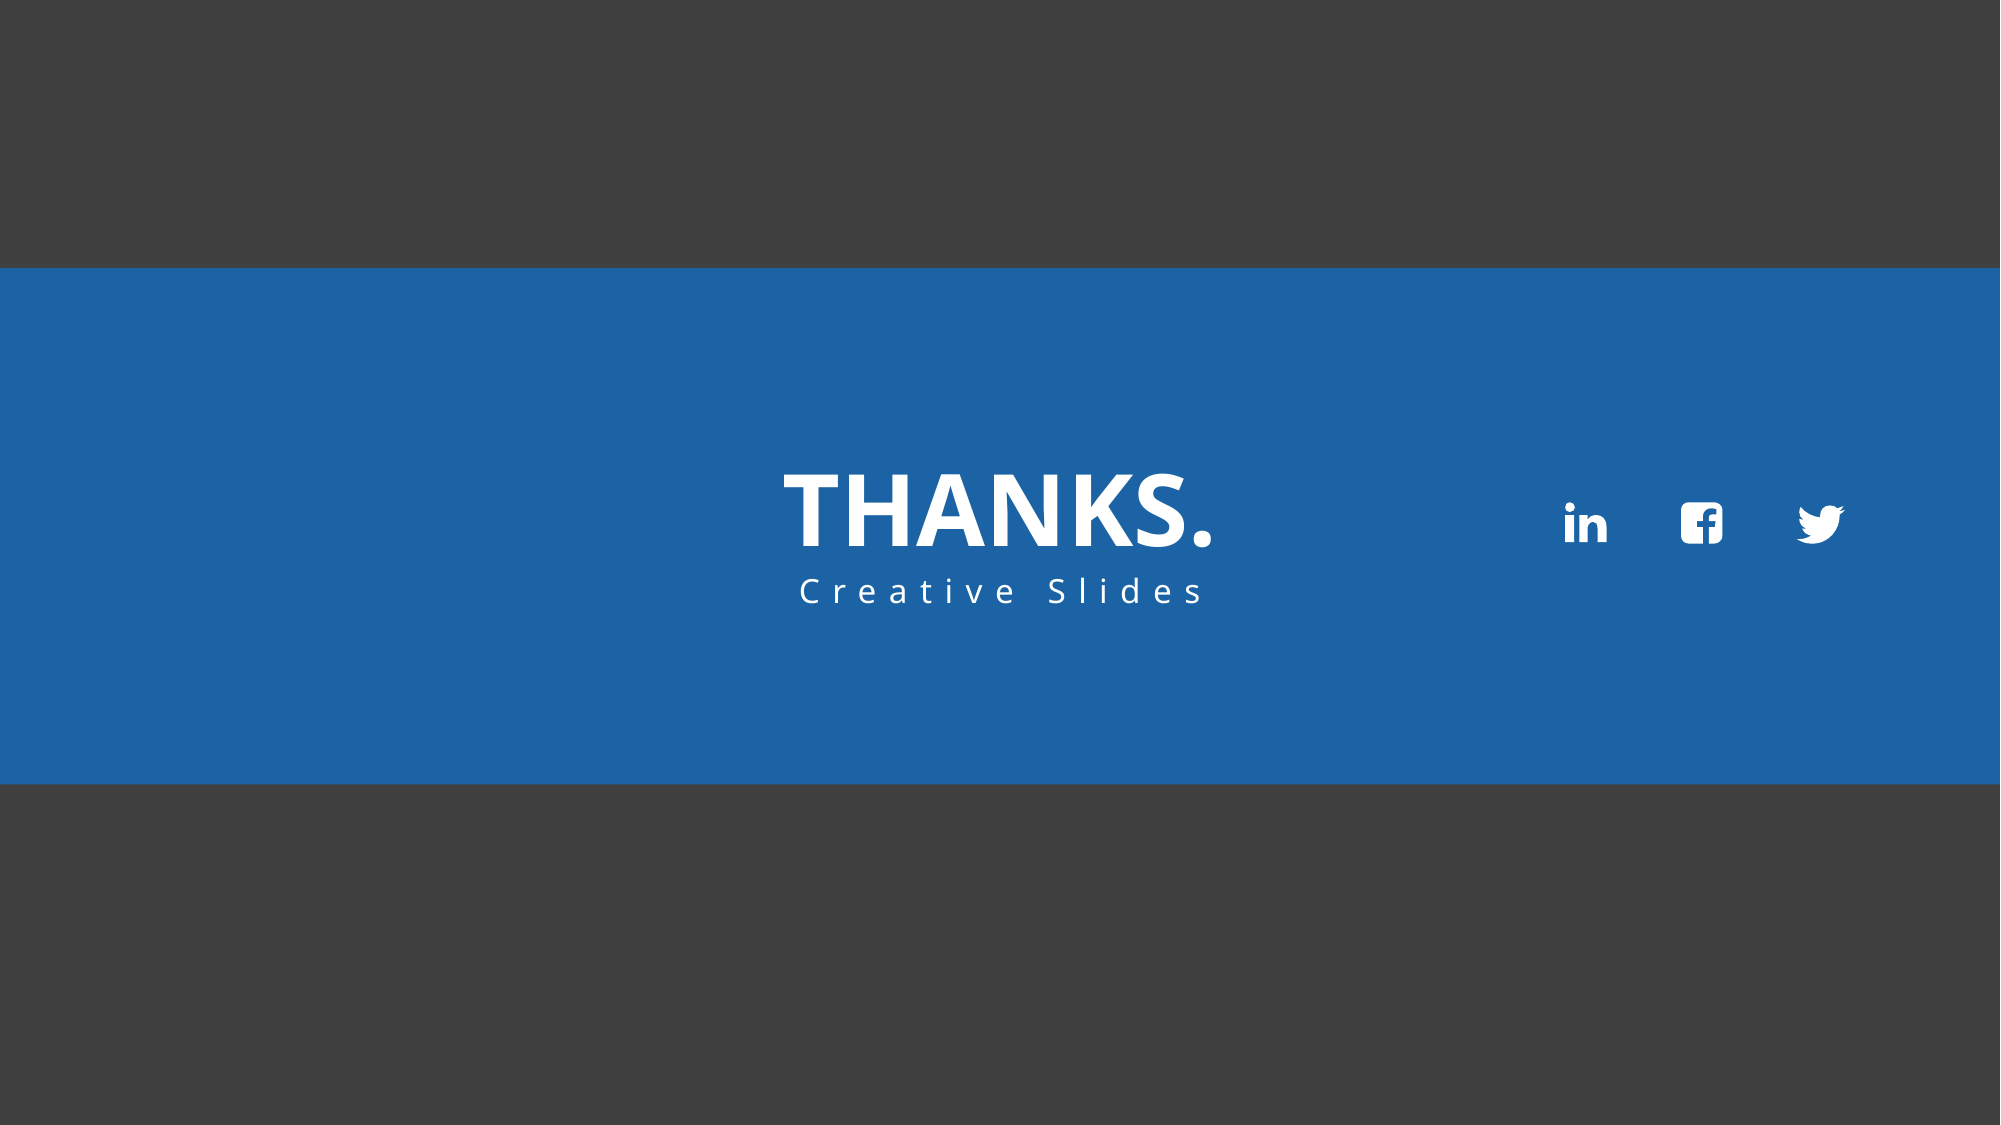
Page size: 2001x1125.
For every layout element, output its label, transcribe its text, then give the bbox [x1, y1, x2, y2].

text_box [1579, 515, 1607, 543]
text_box [0, 267, 2000, 785]
text_box Creative Slides [783, 562, 1216, 618]
text_box [1796, 505, 1845, 544]
text_box [1565, 515, 1575, 543]
text_box [1565, 502, 1575, 513]
text_box [1681, 502, 1723, 544]
text_box THANKS. [767, 438, 1233, 574]
